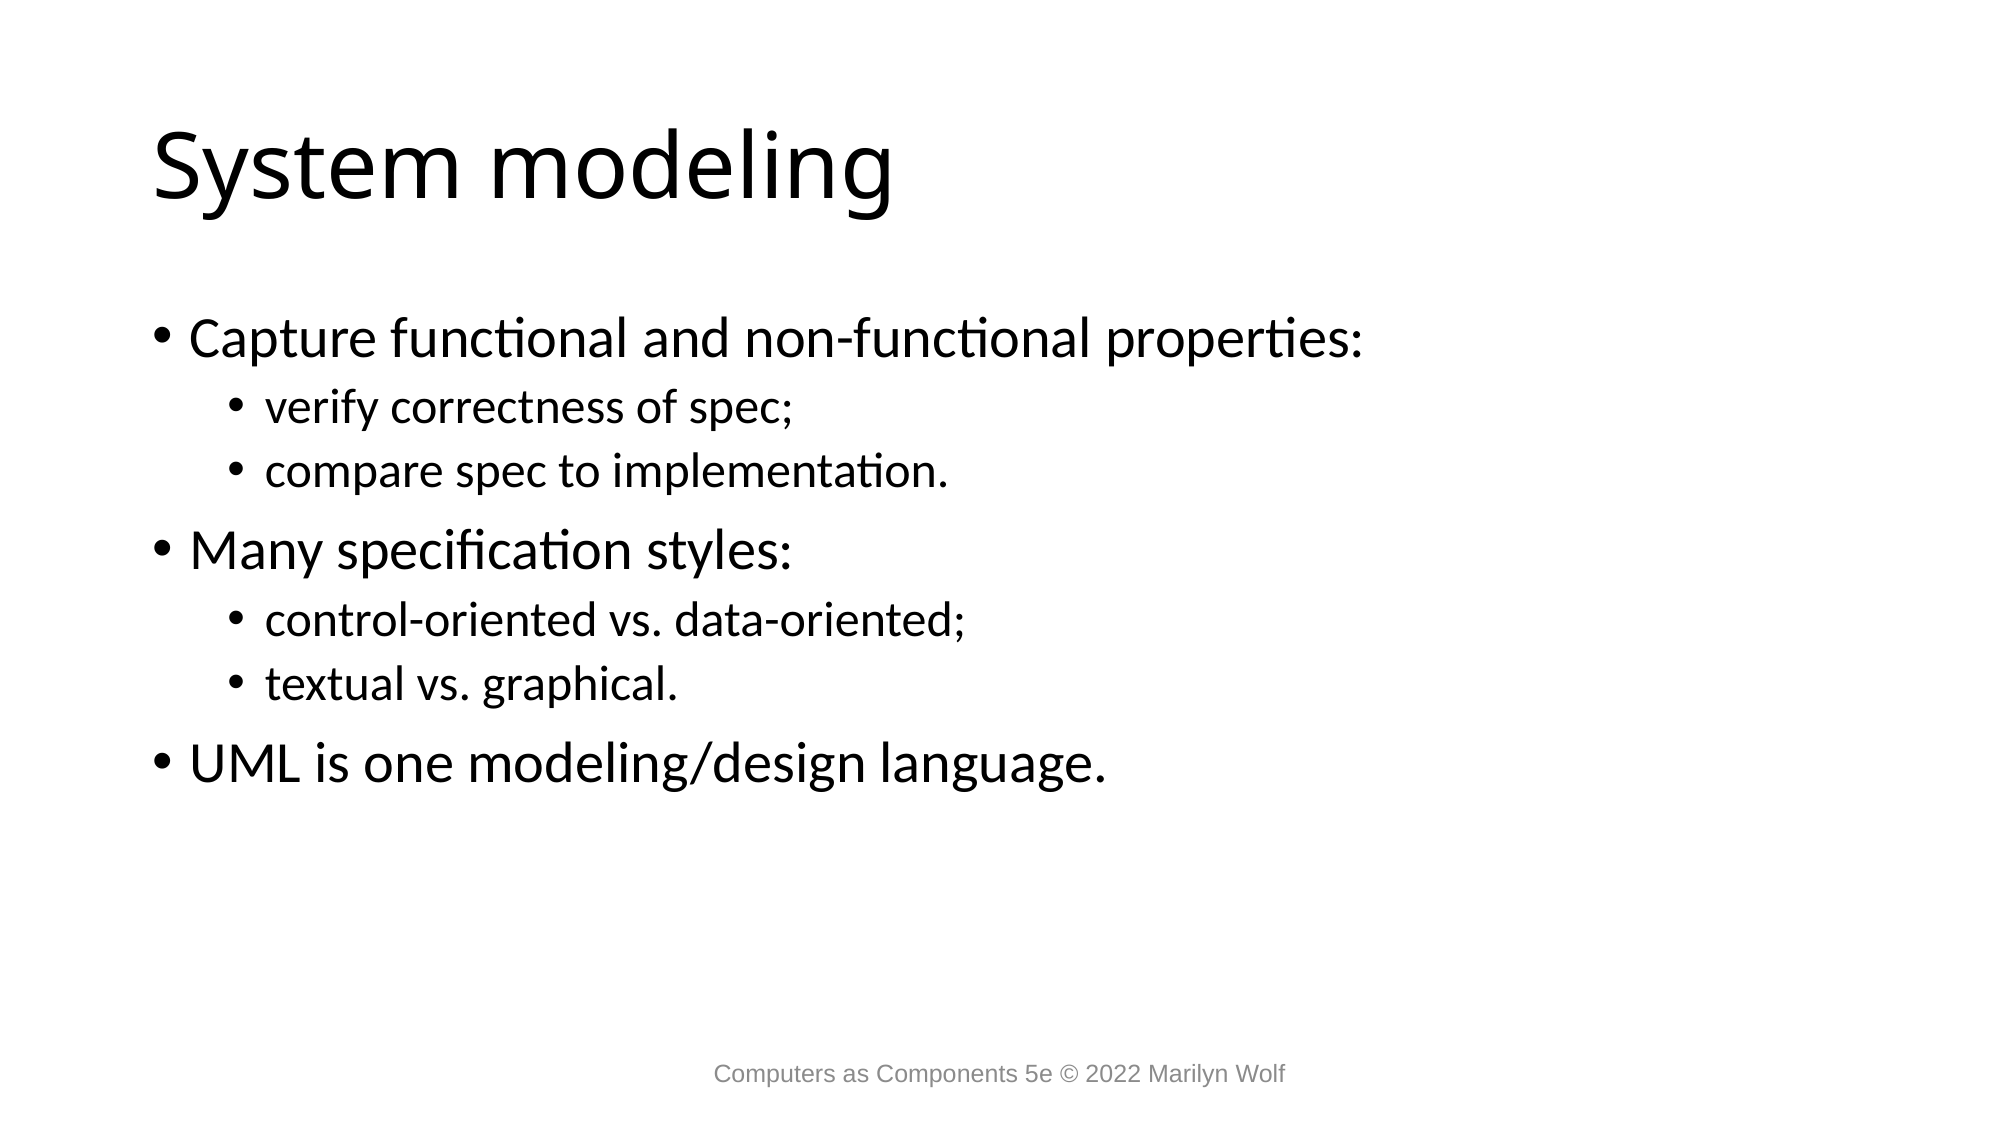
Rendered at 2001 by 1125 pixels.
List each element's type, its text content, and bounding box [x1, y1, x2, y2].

title System modeling [137, 59, 1863, 278]
list Capture functional and non-functional properties: verify correctness of spec; compare spec to implementation. Many specification styles: control-oriented vs. data-oriented; textual vs. graphical. UML is one modeling/design language. [137, 299, 1863, 1014]
footer Computers as Components 5e © 2022 Marilyn Wolf [662, 1042, 1338, 1103]
